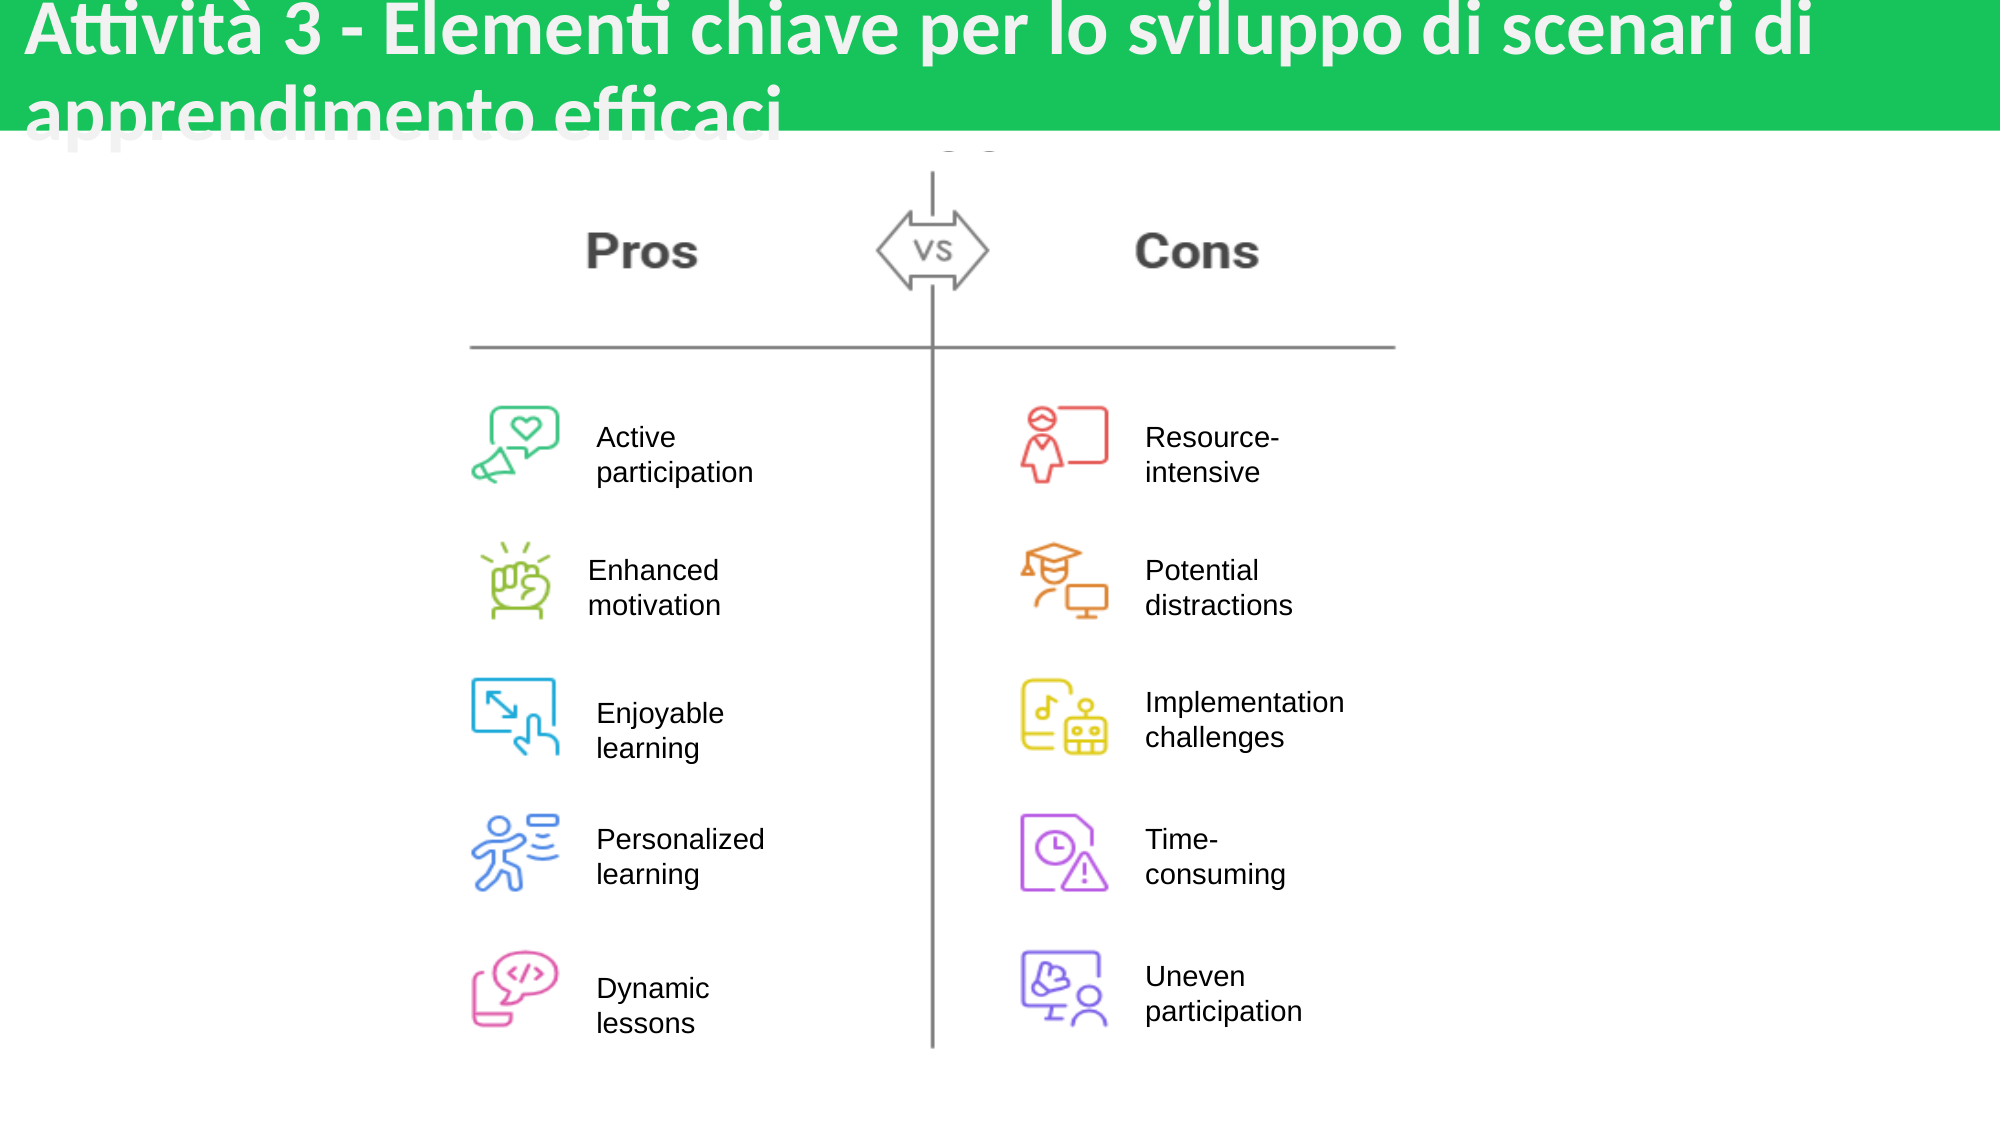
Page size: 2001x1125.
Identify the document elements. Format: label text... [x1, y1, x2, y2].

picture [427, 151, 1463, 1125]
title Attività 3 - Elementi chiave per lo sviluppo di scenari di apprendimento efficaci [16, 13, 1976, 131]
